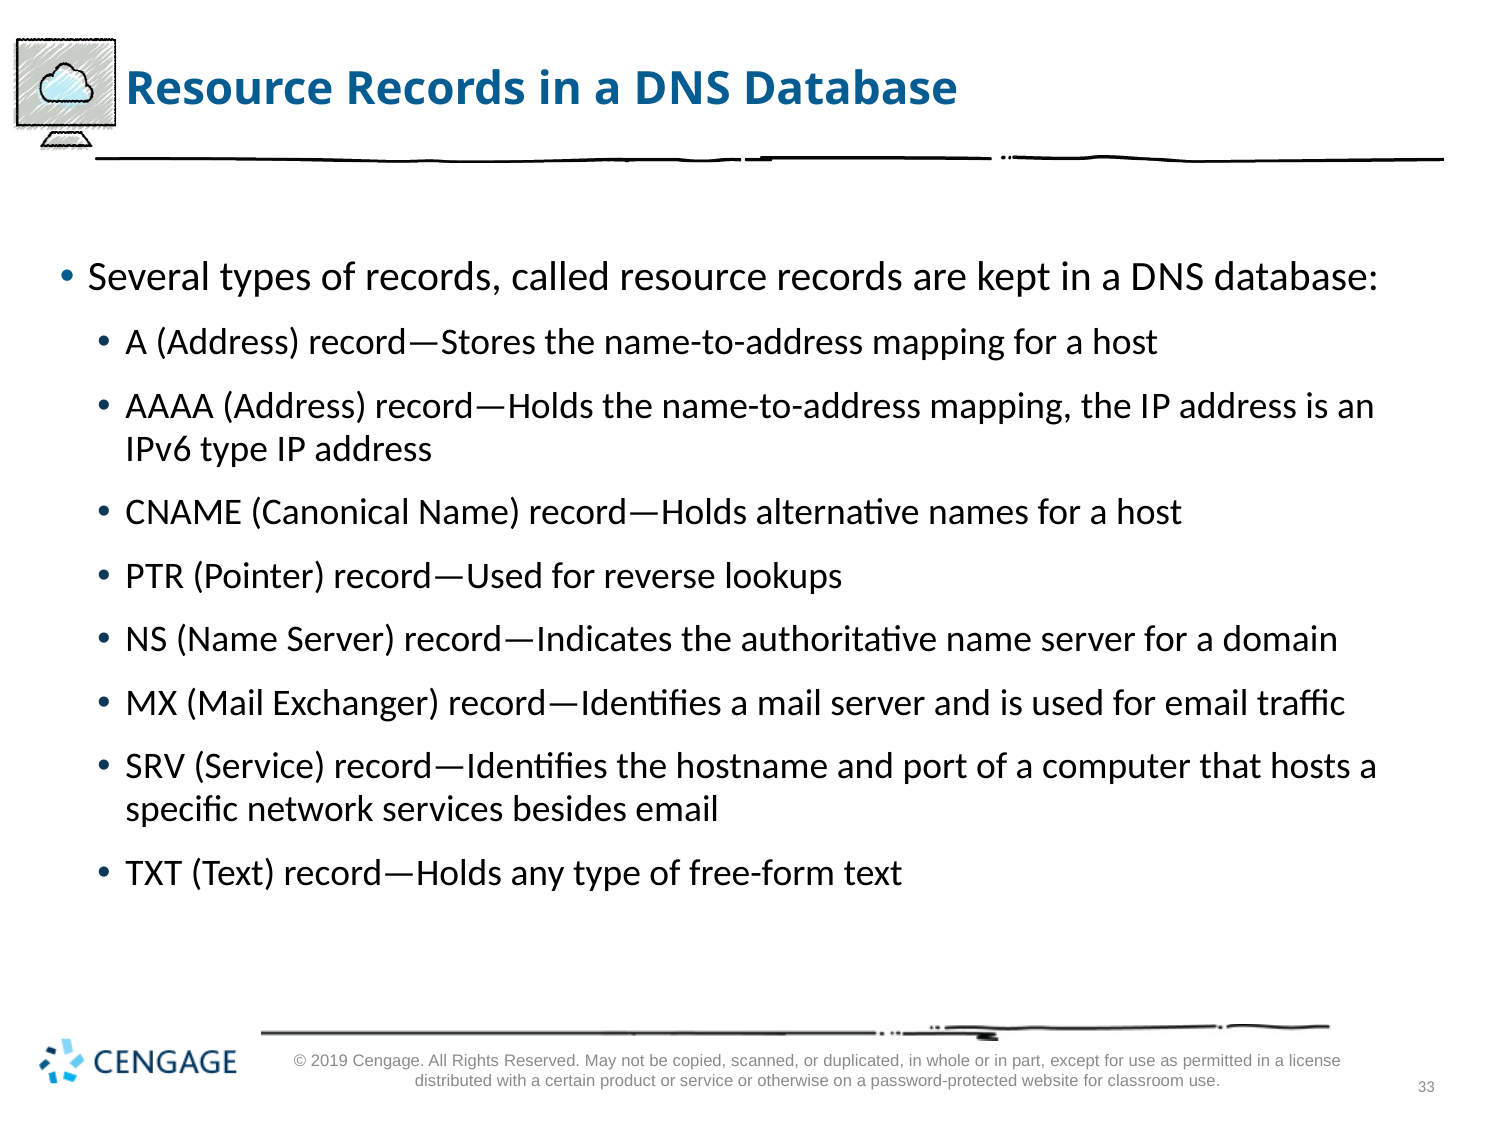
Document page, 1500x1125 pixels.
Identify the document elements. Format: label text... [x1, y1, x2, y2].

title Resource Records in a D N S Database [125, 66, 1442, 116]
picture [19, 1025, 249, 1096]
footer © 2019 Cengage. All Rights Reserved. May not be copied, scanned, or duplicated, in whole or in part, except for use as permitted in a license distributed with a certain product or service or otherwise on a password-protected website for classroom use. [262, 1050, 1375, 1091]
list Several types of records, called resource records are kept in a D N S database: A (Address) record—Stores the name-to-address mapping for a host A A A A (Address) record—Holds the name-to-address mapping, the I P address is an I P v 6 type I P address C NAME (Canonical Name) record—Holds alternative names for a host P T R (Pointer) record—Used for reverse lookups N S (Name Server) record—Indicates the authoritative name server for a domain M X (Mail Exchanger) record—Identifies a mail server and is used for email traffic S R V (Service) record—Identifies the hostname and port of a computer that hosts a specific network services besides email T X T (Text) record—Holds any type of free-form text [59, 252, 1388, 901]
picture [13, 36, 117, 151]
picture [261, 1024, 1331, 1041]
picture [95, 155, 1444, 163]
